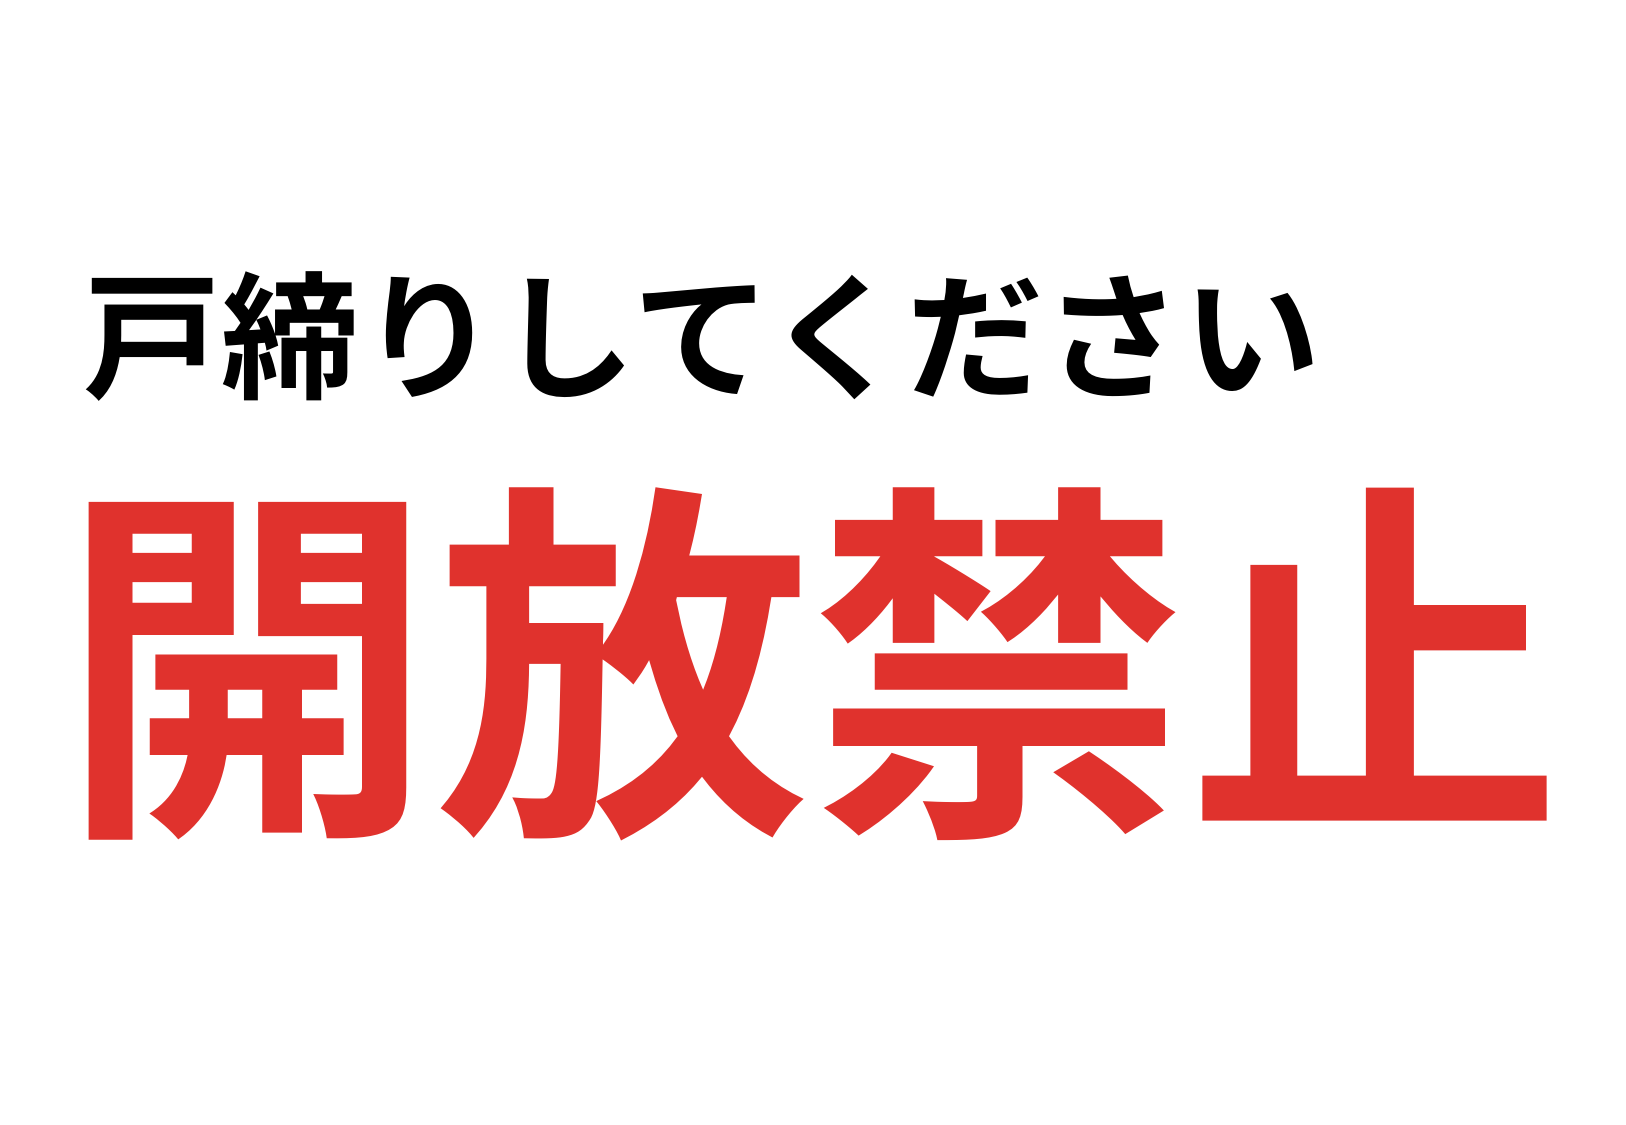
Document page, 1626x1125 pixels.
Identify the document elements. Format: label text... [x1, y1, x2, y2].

text_box 戸締りしてください [68, 243, 1581, 424]
text_box 開放禁止 [44, 424, 1581, 890]
